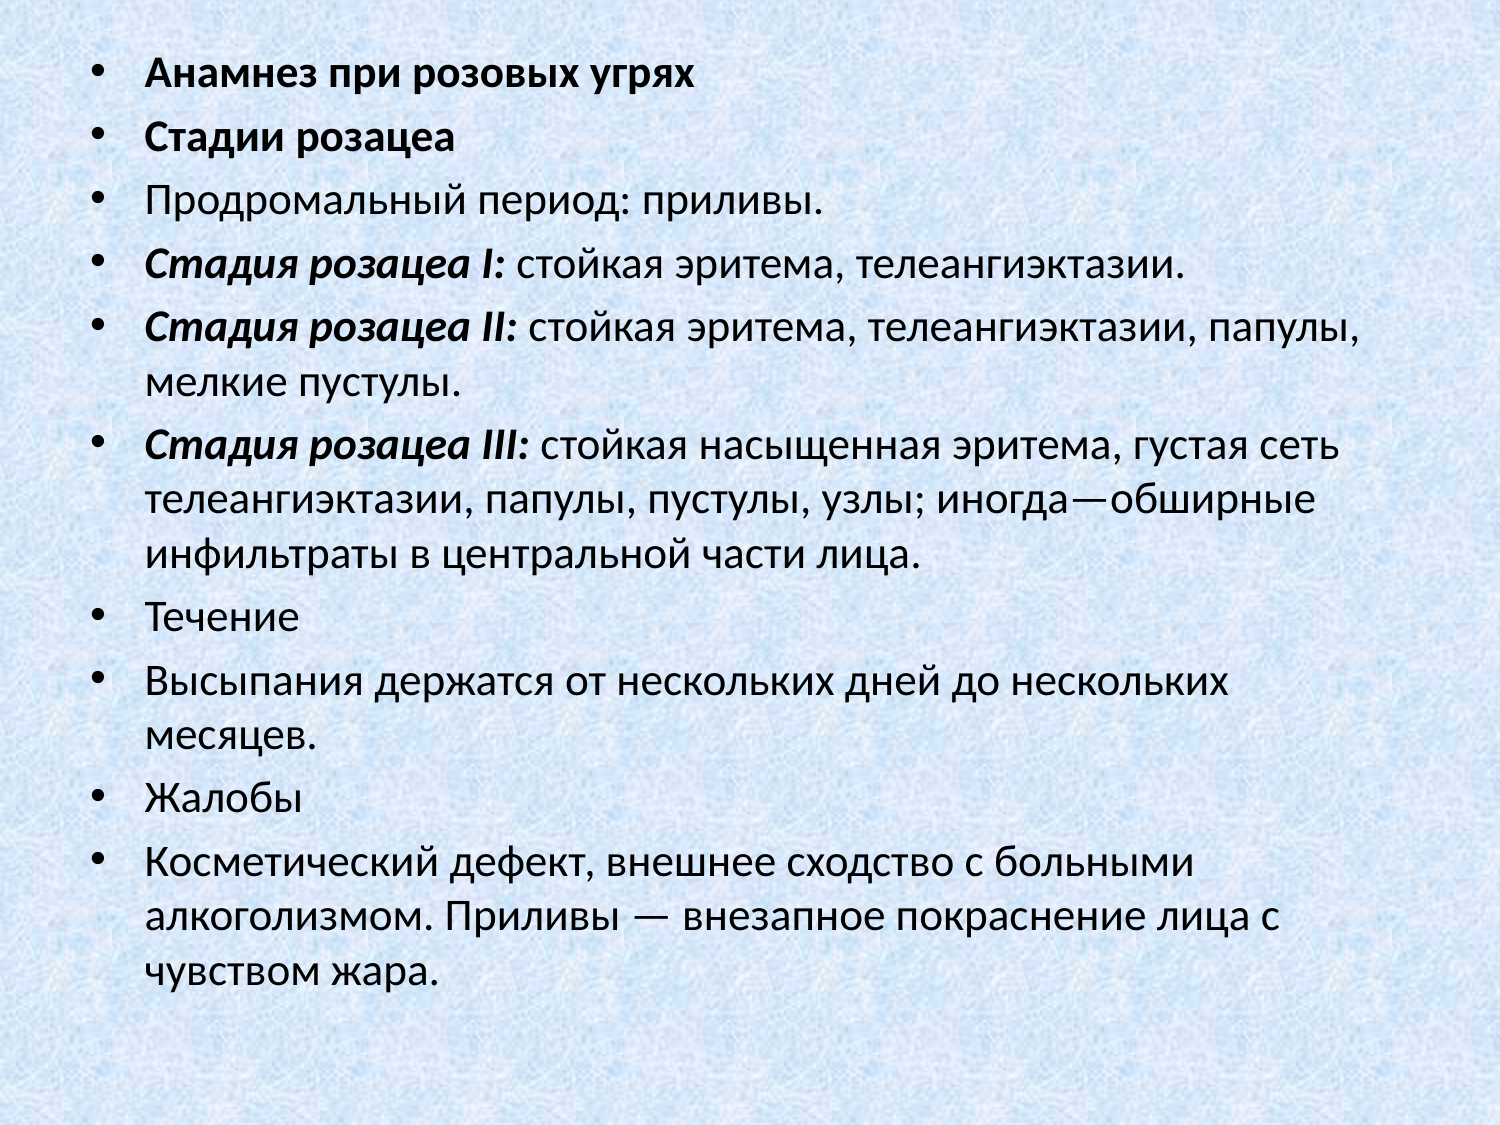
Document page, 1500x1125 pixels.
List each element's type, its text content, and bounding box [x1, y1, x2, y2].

list Анамнез при розовых угрях Стадии розацеа Продромальный период: приливы. Стадия розацеа I: стойкая эритема, телеангиэктазии. Стадия розацеа II: стойкая эритема, телеангиэктазии, папулы, мелкие пустулы. Стадия розацеа III: стойкая насыщенная эритема, густая сеть телеангиэктазии, папулы, пустулы, узлы; иногда—обширные инфильтраты в центральной части лица. Течение Высыпания держатся от нескольких дней до нескольких месяцев. Жалобы Косметический дефект, внешнее сходство с больными алкоголизмом. Приливы — внезапное покраснение лица с чувством жара. [75, 35, 1425, 1005]
picture [0, 0, 1500, 1125]
